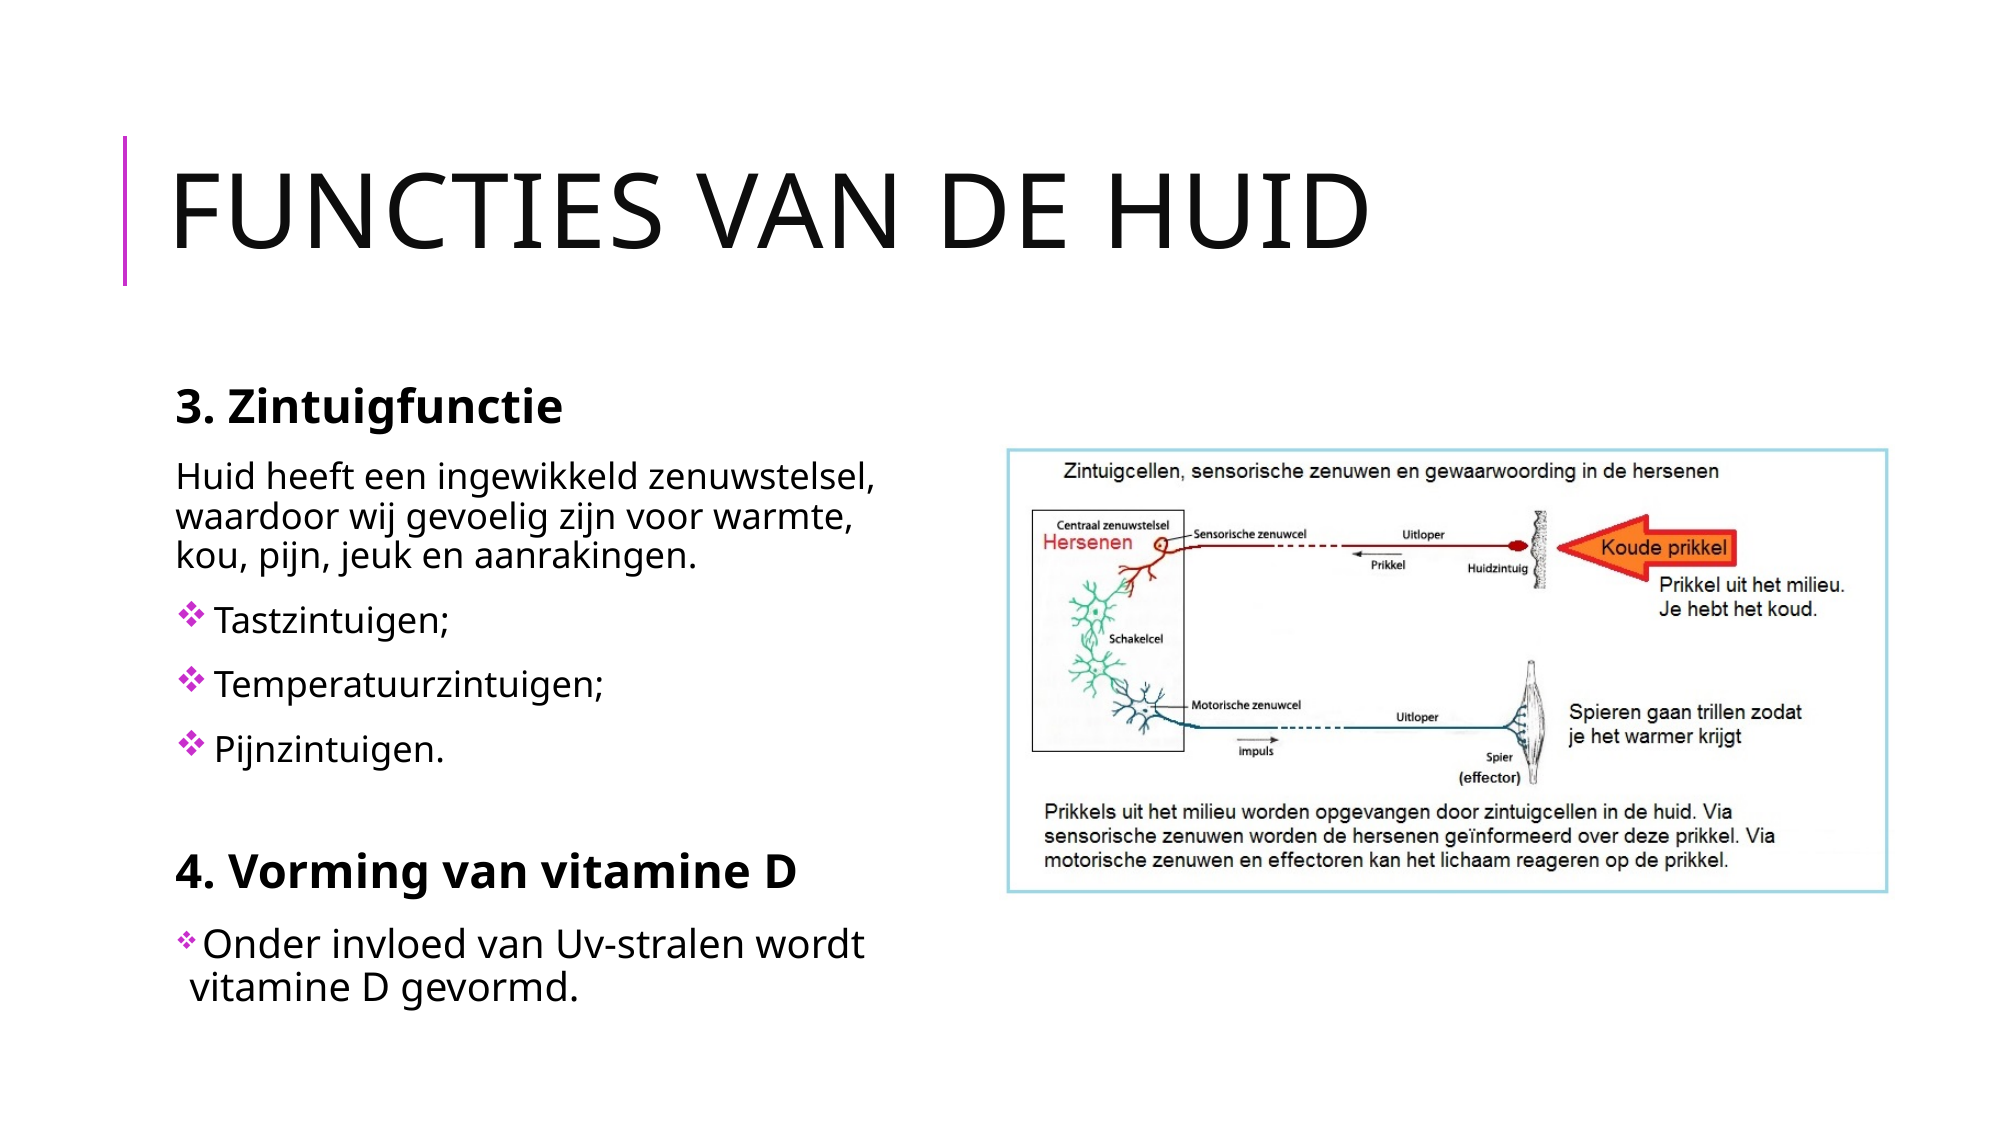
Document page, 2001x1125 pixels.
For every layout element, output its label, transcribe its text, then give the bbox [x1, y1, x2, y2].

picture [999, 444, 1896, 902]
list 3. Zintuigfunctie Huid heeft een ingewikkeld zenuwstelsel, waardoor wij gevoelig zijn voor warmte, kou, pijn, jeuk en aanrakingen. Tastzintuigen; Temperatuurzintuigen; Pijnzintuigen. 4. Vorming van vitamine D Onder invloed van Uv-stralen wordt vitamine D gevormd. [168, 375, 895, 1020]
title Functies van de huid [152, 96, 1480, 342]
